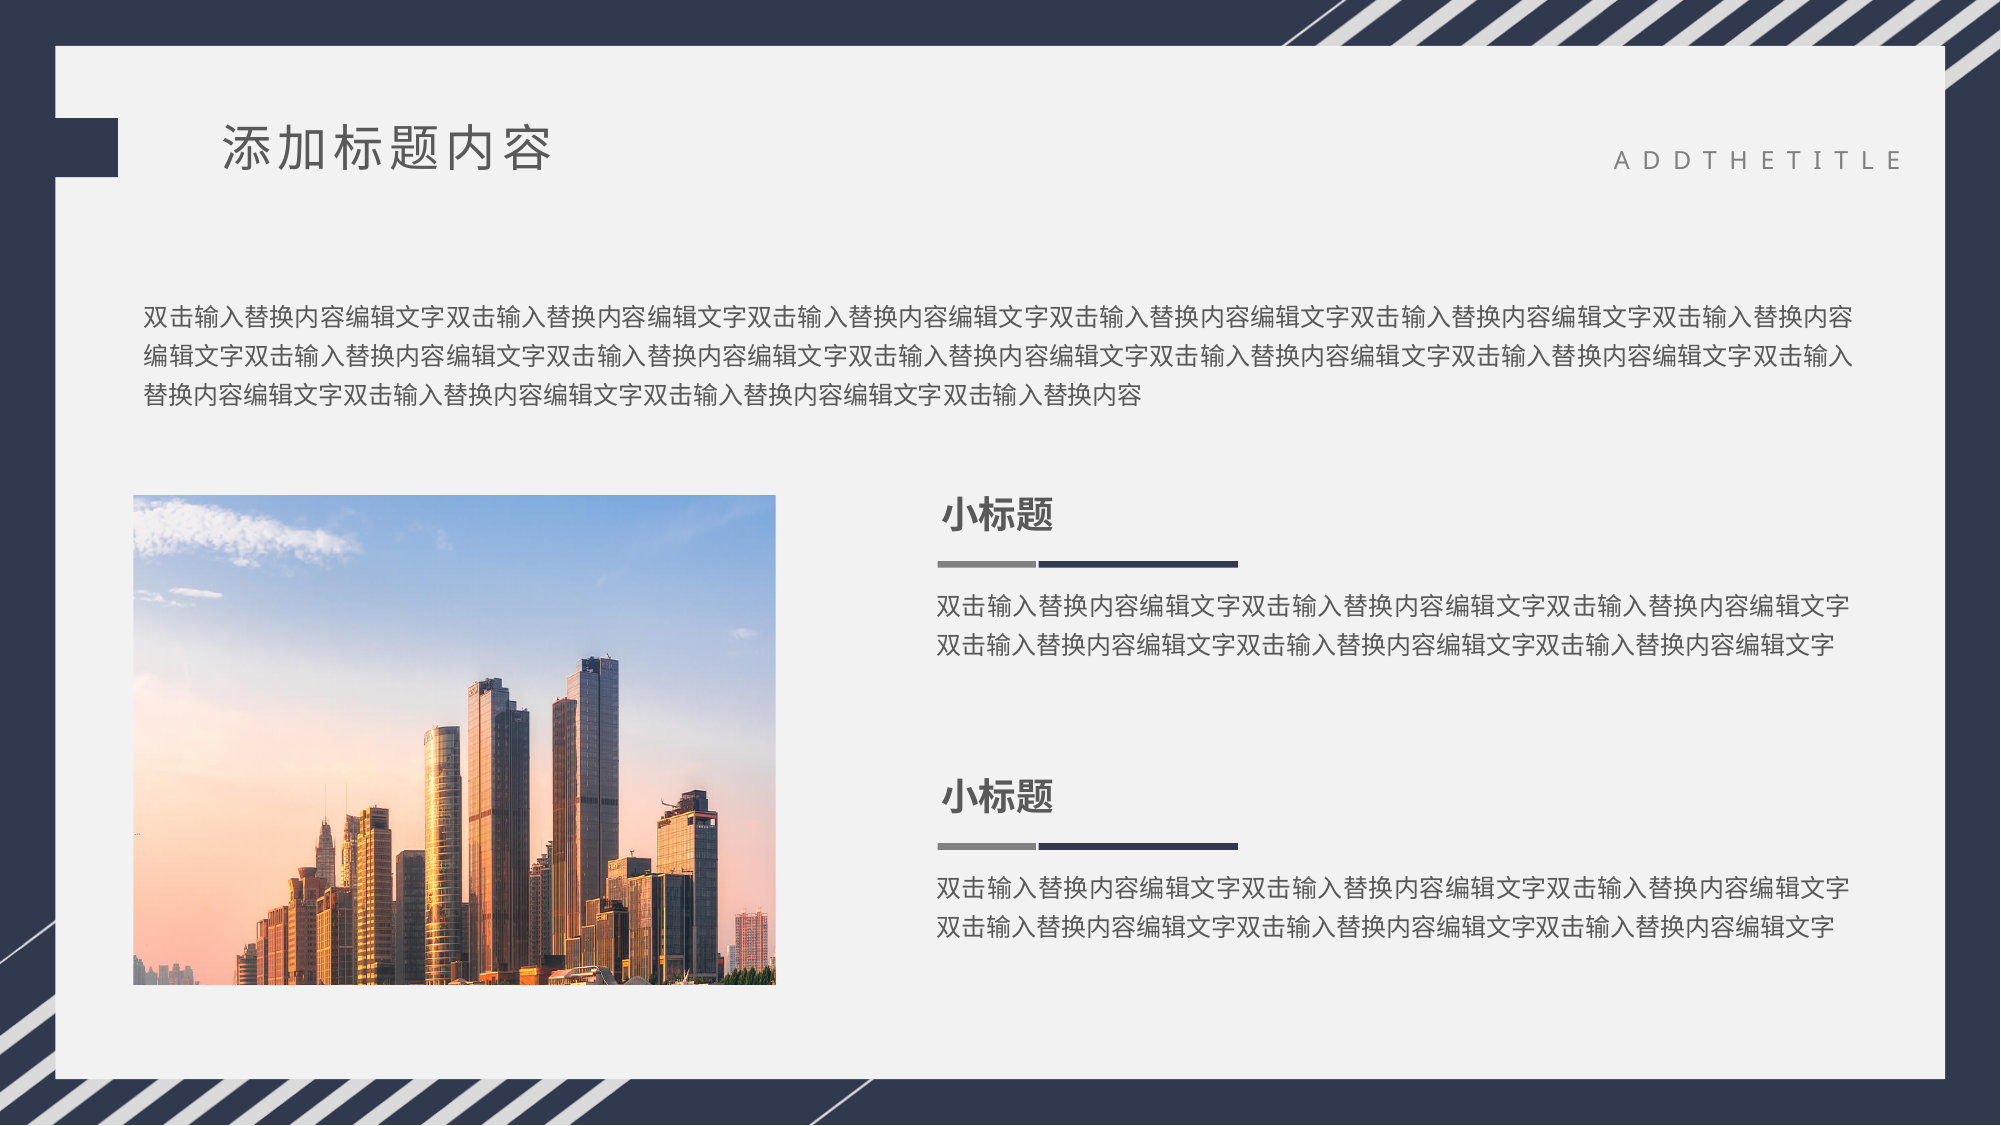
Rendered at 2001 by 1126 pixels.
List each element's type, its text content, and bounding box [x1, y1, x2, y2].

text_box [925, 485, 1864, 949]
text_box [131, 494, 778, 986]
text_box 添加标题内容 [206, 109, 737, 184]
text_box ADDTHETITLE [1362, 137, 1916, 182]
picture [0, 0, 2001, 1125]
text_box 双击输入替换内容编辑文字双击输入替换内容编辑文字双击输入替换内容编辑文字双击输入替换内容编辑文字双击输入替换内容编辑文字双击输入替换内容编辑文字双击输入替换内容编辑文字双击输入替换内容编辑文字双击输入替换内容编辑文字双击输入替换内容编辑文字双击输入替换内容编辑文字双击输入替换内容编辑文字双击输入替换内容编辑文字双击输入替换内容编辑文字双击输入替换内容 [129, 285, 1872, 417]
